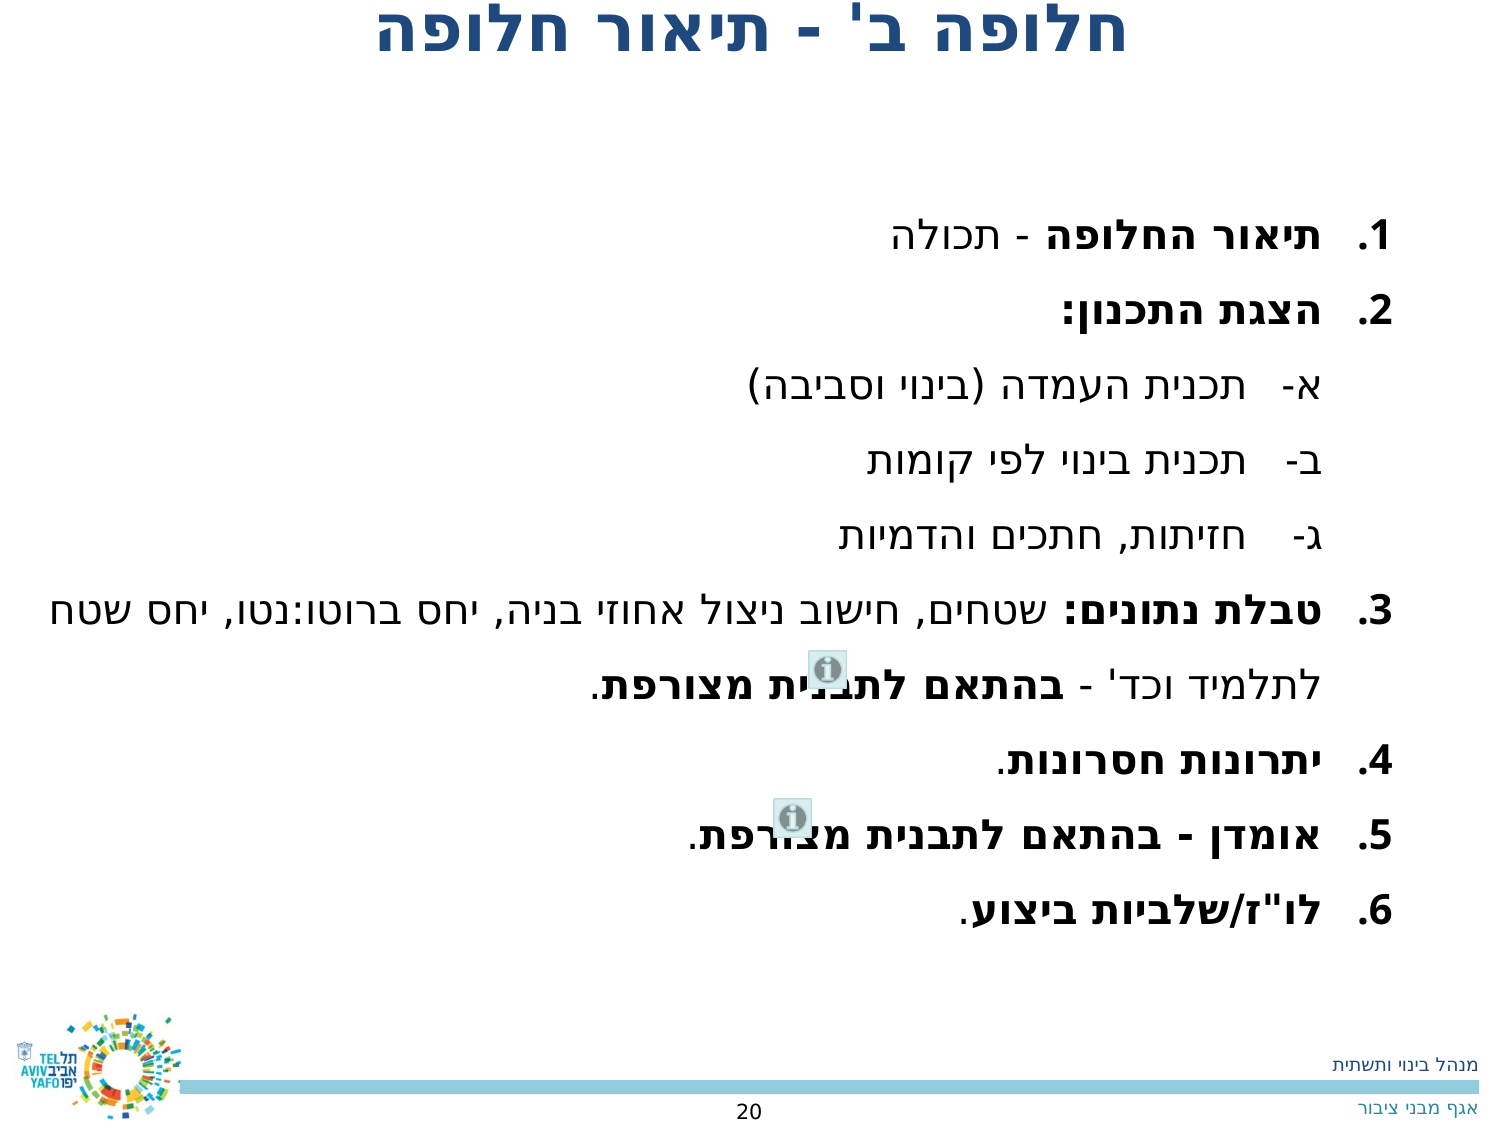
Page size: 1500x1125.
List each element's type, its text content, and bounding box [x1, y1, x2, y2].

picture [15, 1012, 188, 1121]
picture [773, 798, 812, 838]
text_box תיאור החלופה - תכולה הצגת התכנון: תכנית העמדה (בינוי וסביבה) תכנית בינוי לפי קומות חזיתות, חתכים והדמיות טבלת נתונים: שטחים, חישוב ניצול אחוזי בניה, יחס ברוטו:נטו, יחס שטח לתלמיד וכד' - בהתאם לתבנית מצורפת. יתרונות חסרונות. אומדן - בהתאם לתבנית מצורפת. לו"ז/שלביות ביצוע. [0, 175, 1488, 986]
picture [808, 650, 847, 690]
text_box חלופה ב' - תיאור חלופה [348, 12, 1157, 117]
